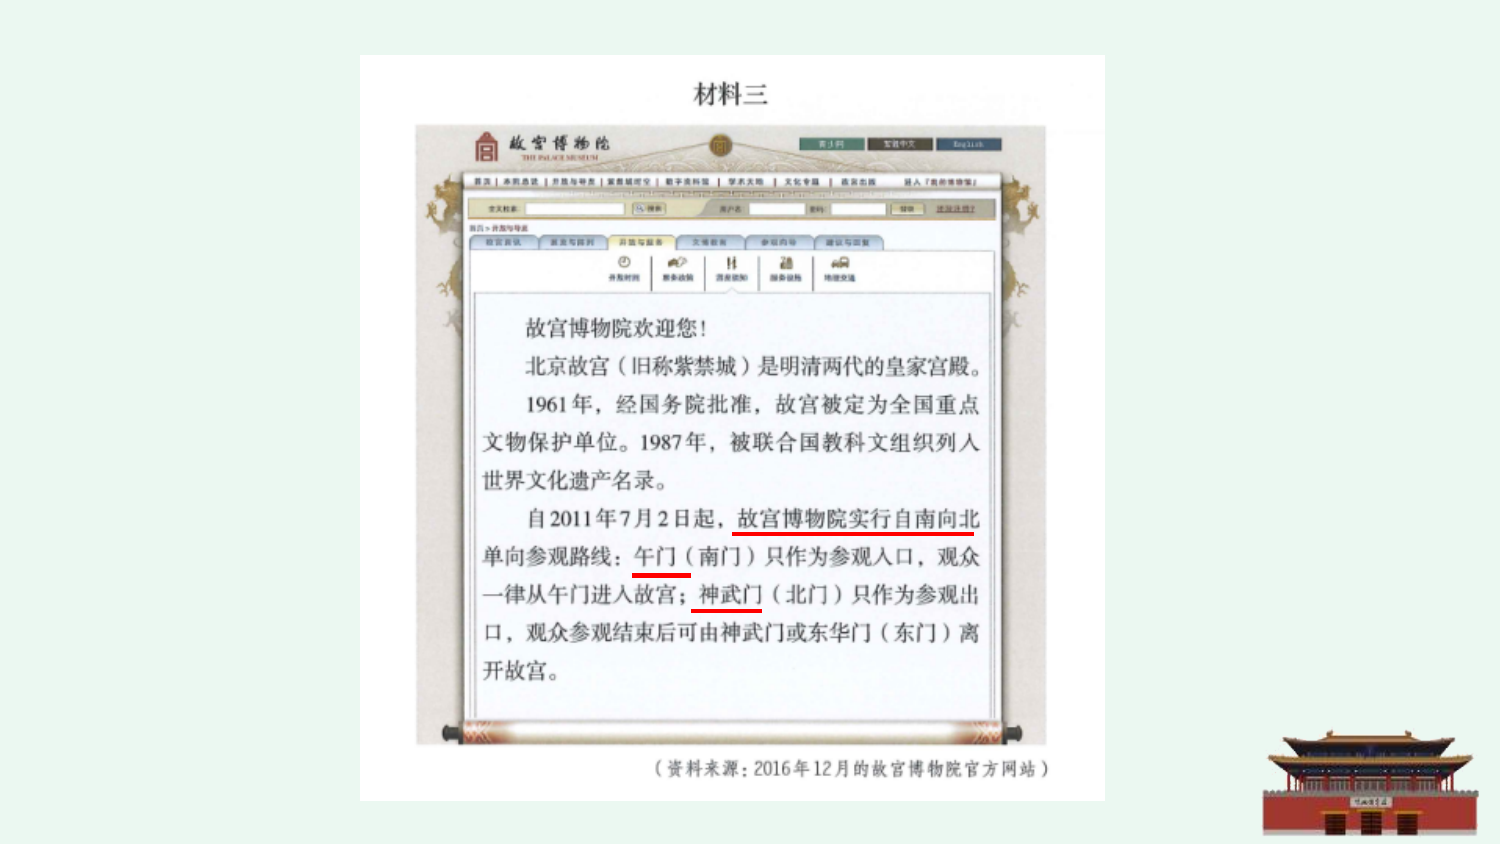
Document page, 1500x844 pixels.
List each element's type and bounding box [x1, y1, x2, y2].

picture [1253, 725, 1484, 838]
picture [359, 55, 1105, 802]
